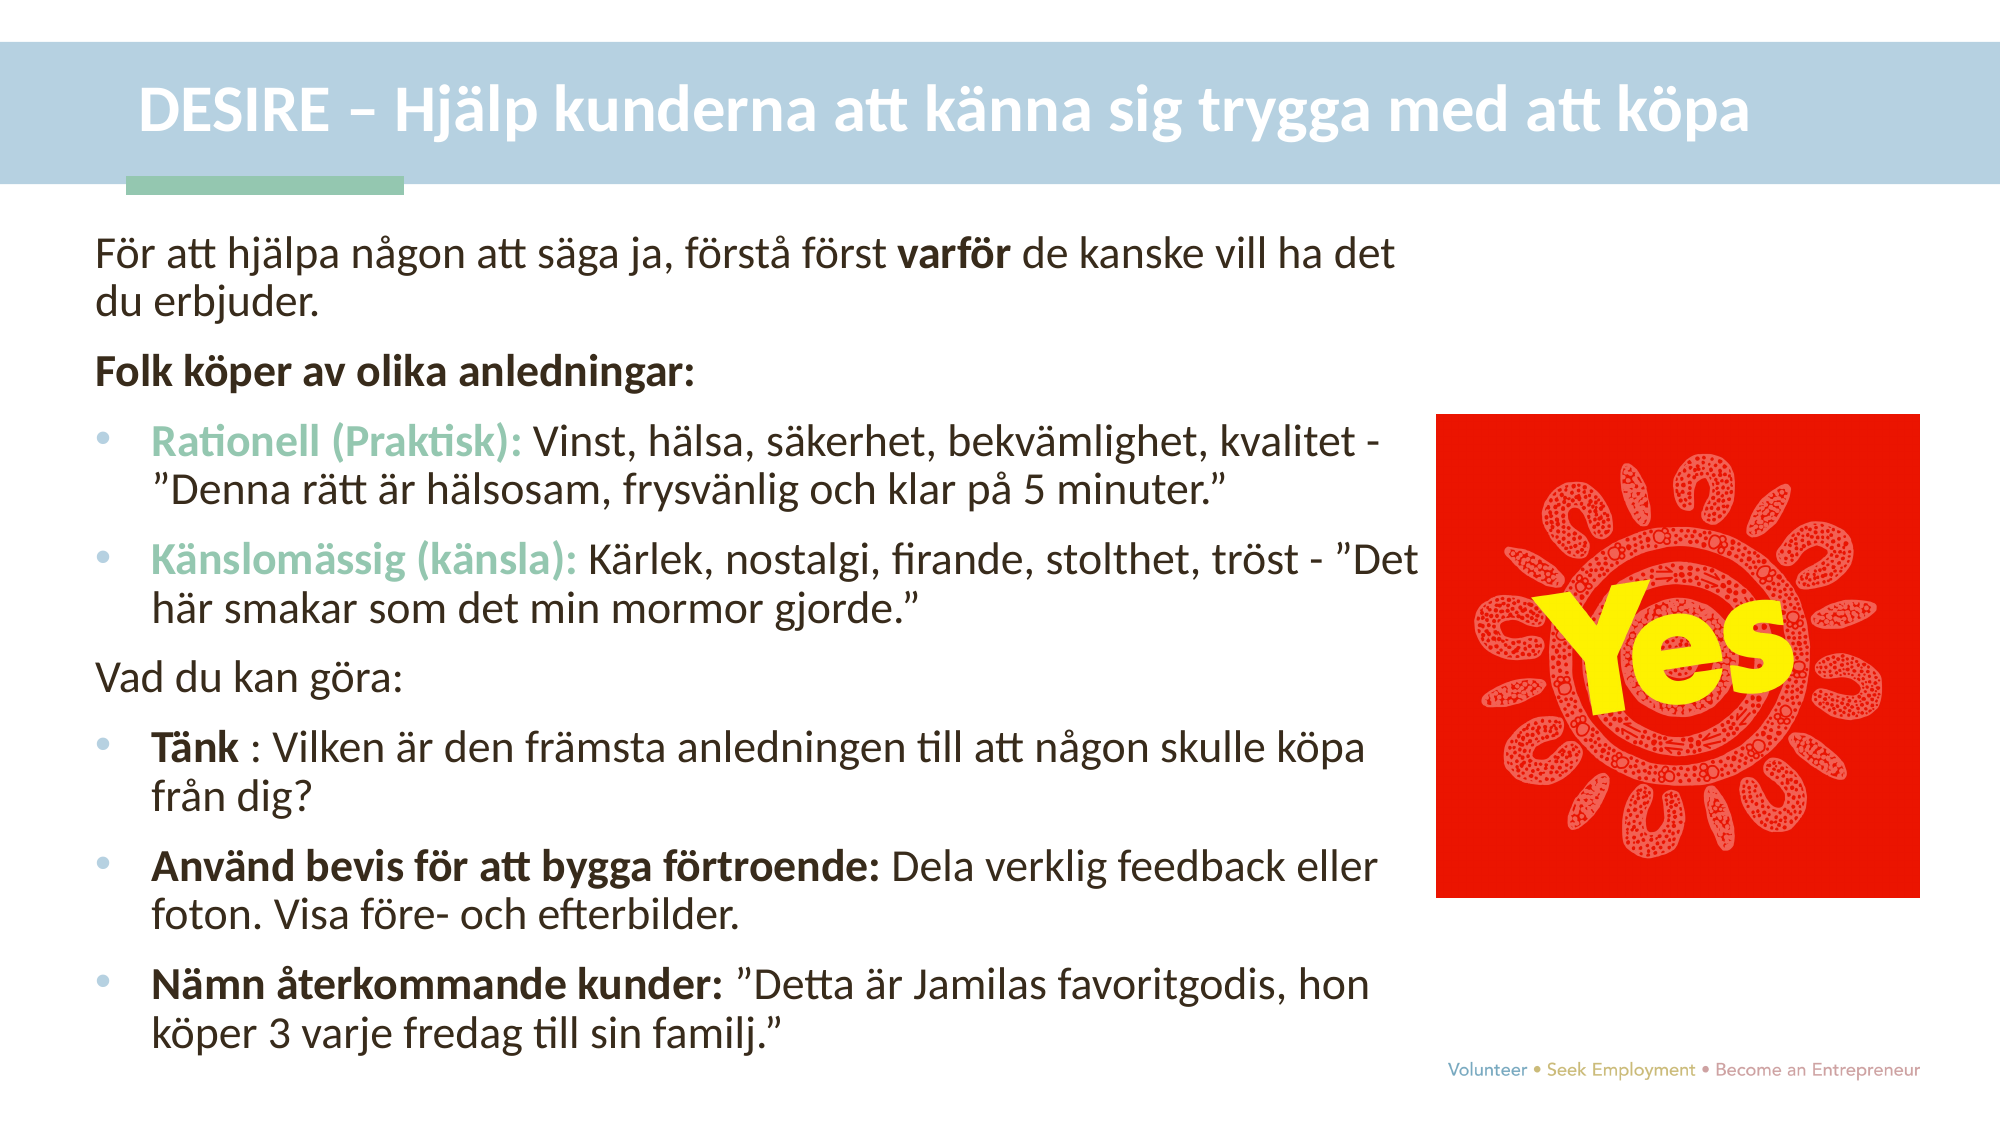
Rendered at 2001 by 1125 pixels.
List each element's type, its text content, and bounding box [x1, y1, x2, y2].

list DESIRE – Hjälp kunderna att känna sig trygga med att köpa [123, 51, 1913, 170]
picture [1418, 1046, 1971, 1103]
picture [1436, 414, 1920, 898]
text_box För att hjälpa någon att säga ja, förstå först varför de kanske vill ha det du erbjuder. Folk köper av olika anledningar: Rationell (Praktisk): Vinst, hälsa, säkerhet, bekvämlighet, kvalitet - ”Denna rätt är hälsosam, frysvänlig och klar på 5 minuter.” Känslomässig (känsla): Kärlek, nostalgi, firande, stolthet, tröst - ”Det här smakar som det min mormor gjorde.” Vad du kan göra: Tänk : Vilken är den främsta anledningen till att någon skulle köpa från dig? Använd bevis för att bygga förtroende: Dela verklig feedback eller foton. Visa före- och efterbilder. Nämn återkommande kunder: ”Detta är Jamilas favoritgodis, hon köper 3 varje fredag till sin familj.” [80, 220, 1437, 944]
